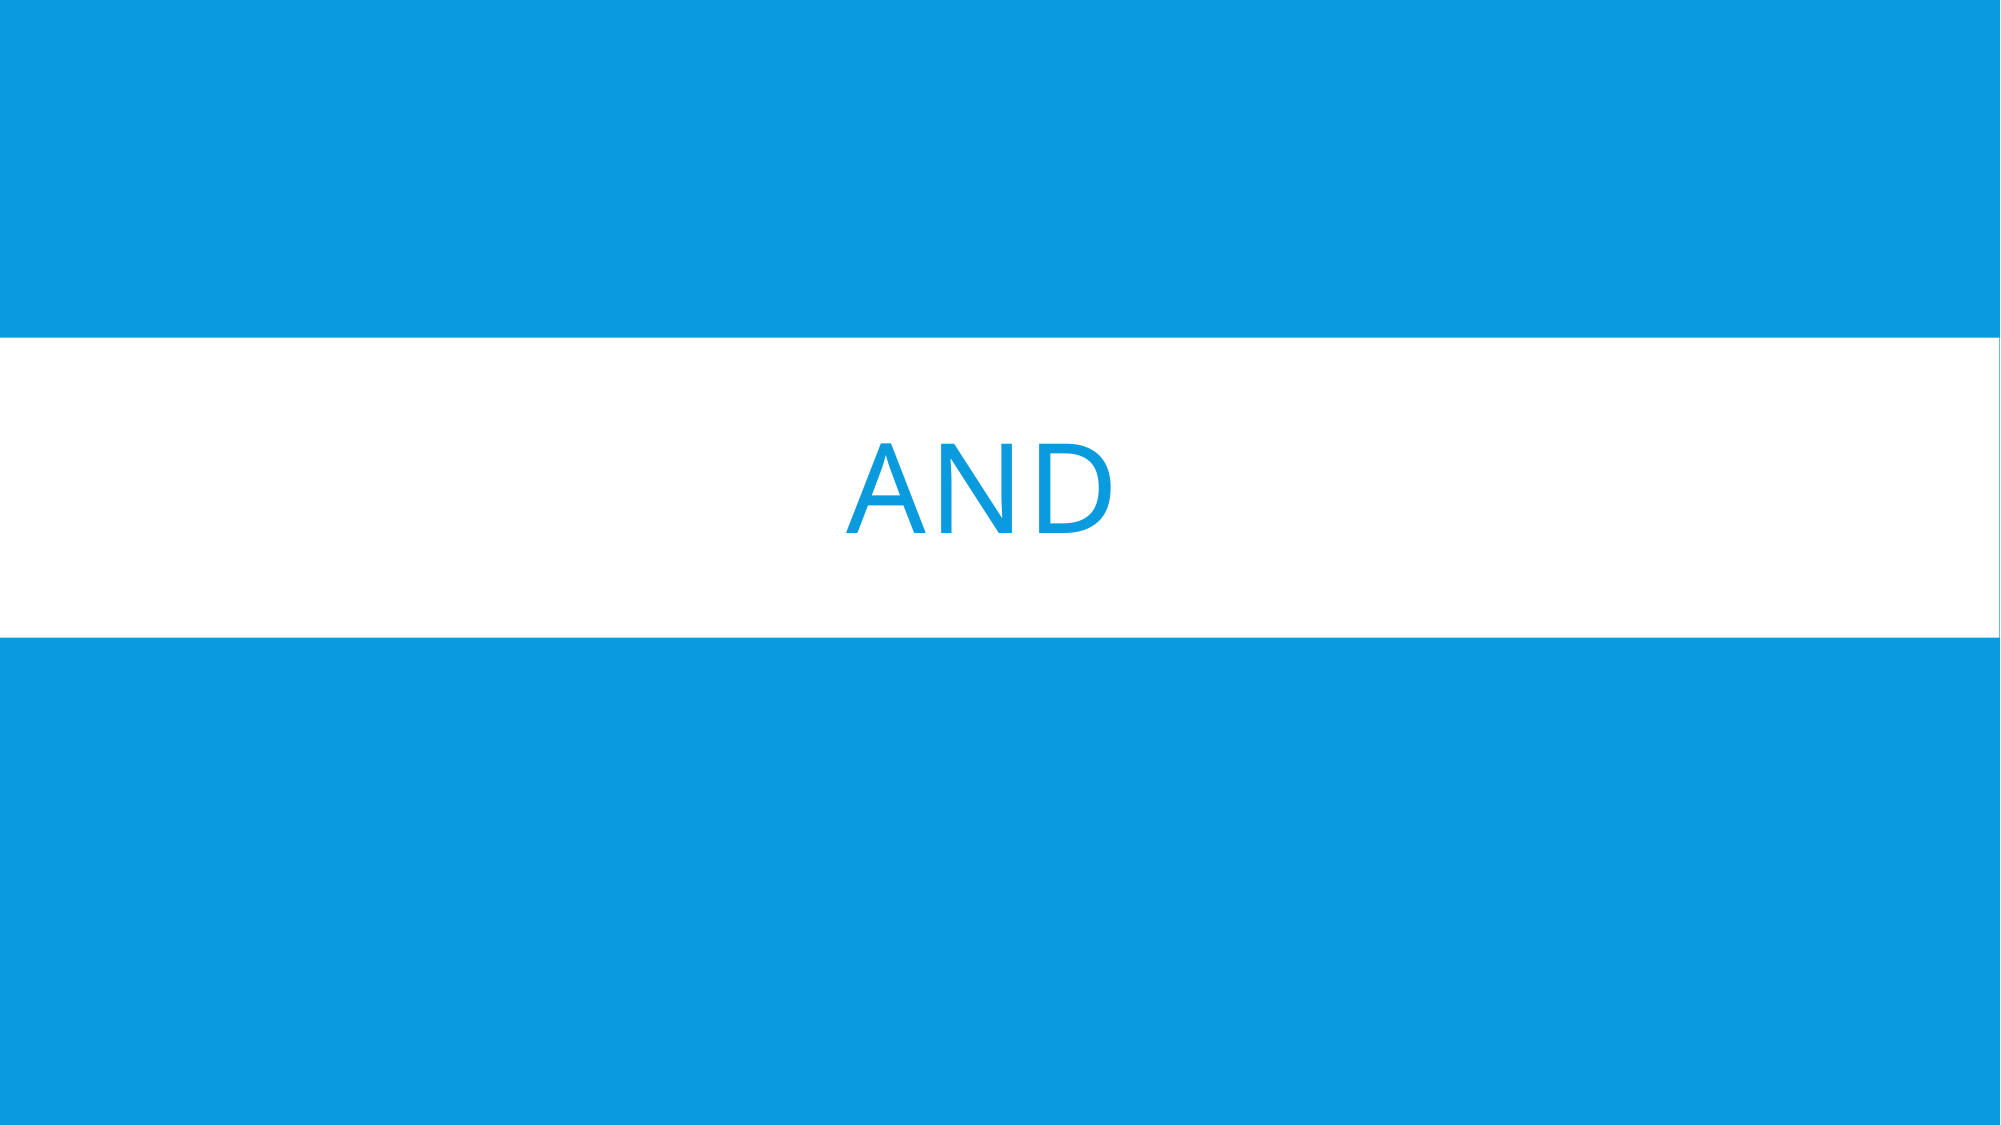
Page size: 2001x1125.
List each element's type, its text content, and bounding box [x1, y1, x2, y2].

title AND [60, 355, 1942, 641]
